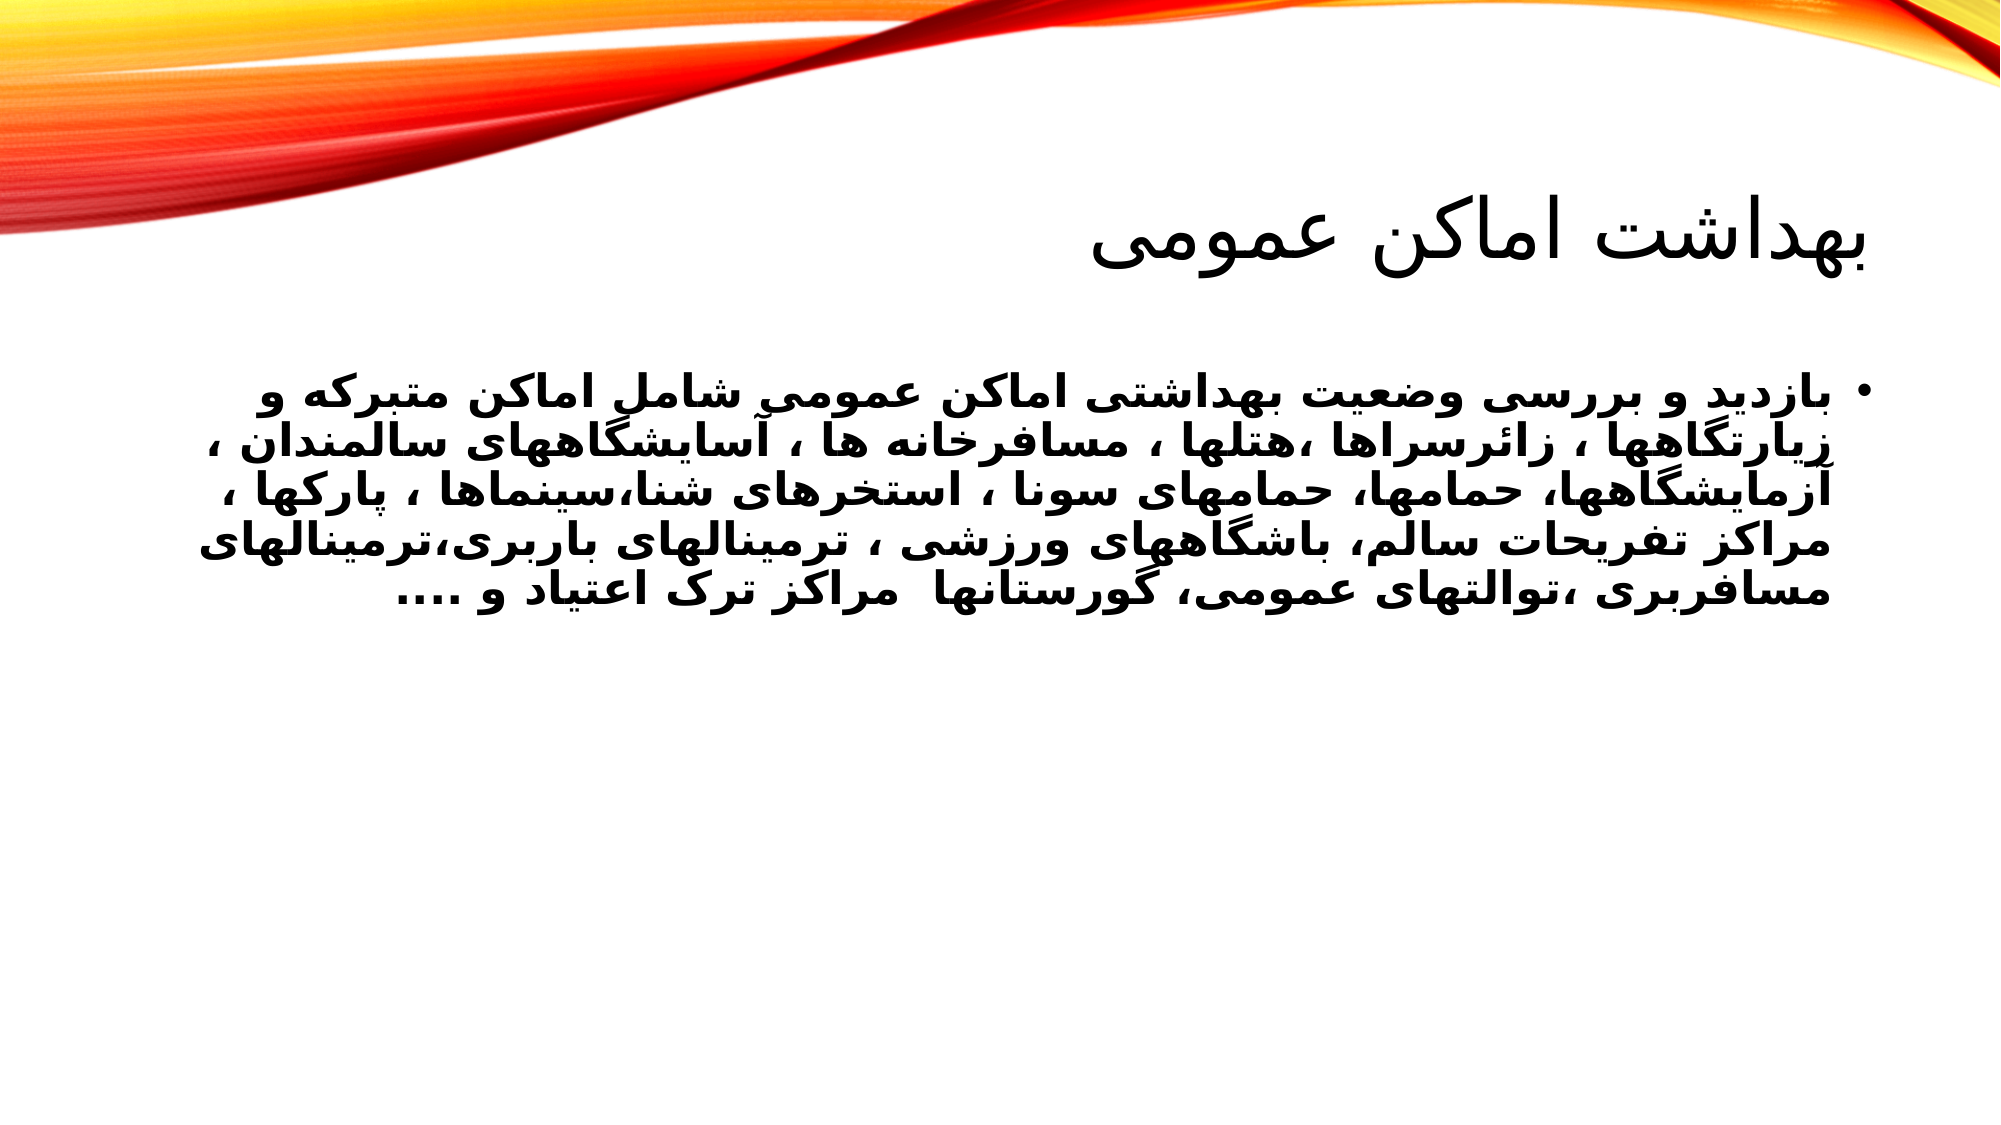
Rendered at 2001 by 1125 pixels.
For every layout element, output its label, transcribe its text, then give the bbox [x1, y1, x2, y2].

picture [0, 0, 2000, 237]
title بهداشت اماکن عمومی [474, 125, 1888, 338]
list بازدید و بررسی وضعیت بهداشتی اماکن عمومی شامل اماکن متبرکه و زیارتگاهها ، زائرسراها ،هتلها ، مسافرخانه ها ، آسایشگاههای سالمندان ، آزمایشگاهها، حمامها، حمامهای سونا ، استخرهای شنا،سینماها ، پارکها ، مراکز تفریحات سالم، باشگاههای ورزشی ، ترمینالهای باربری،ترمینالهای مسافربری ،توالتهای عمومی، گورستانها مراکز ترک اعتیاد و .... [112, 360, 1888, 1021]
